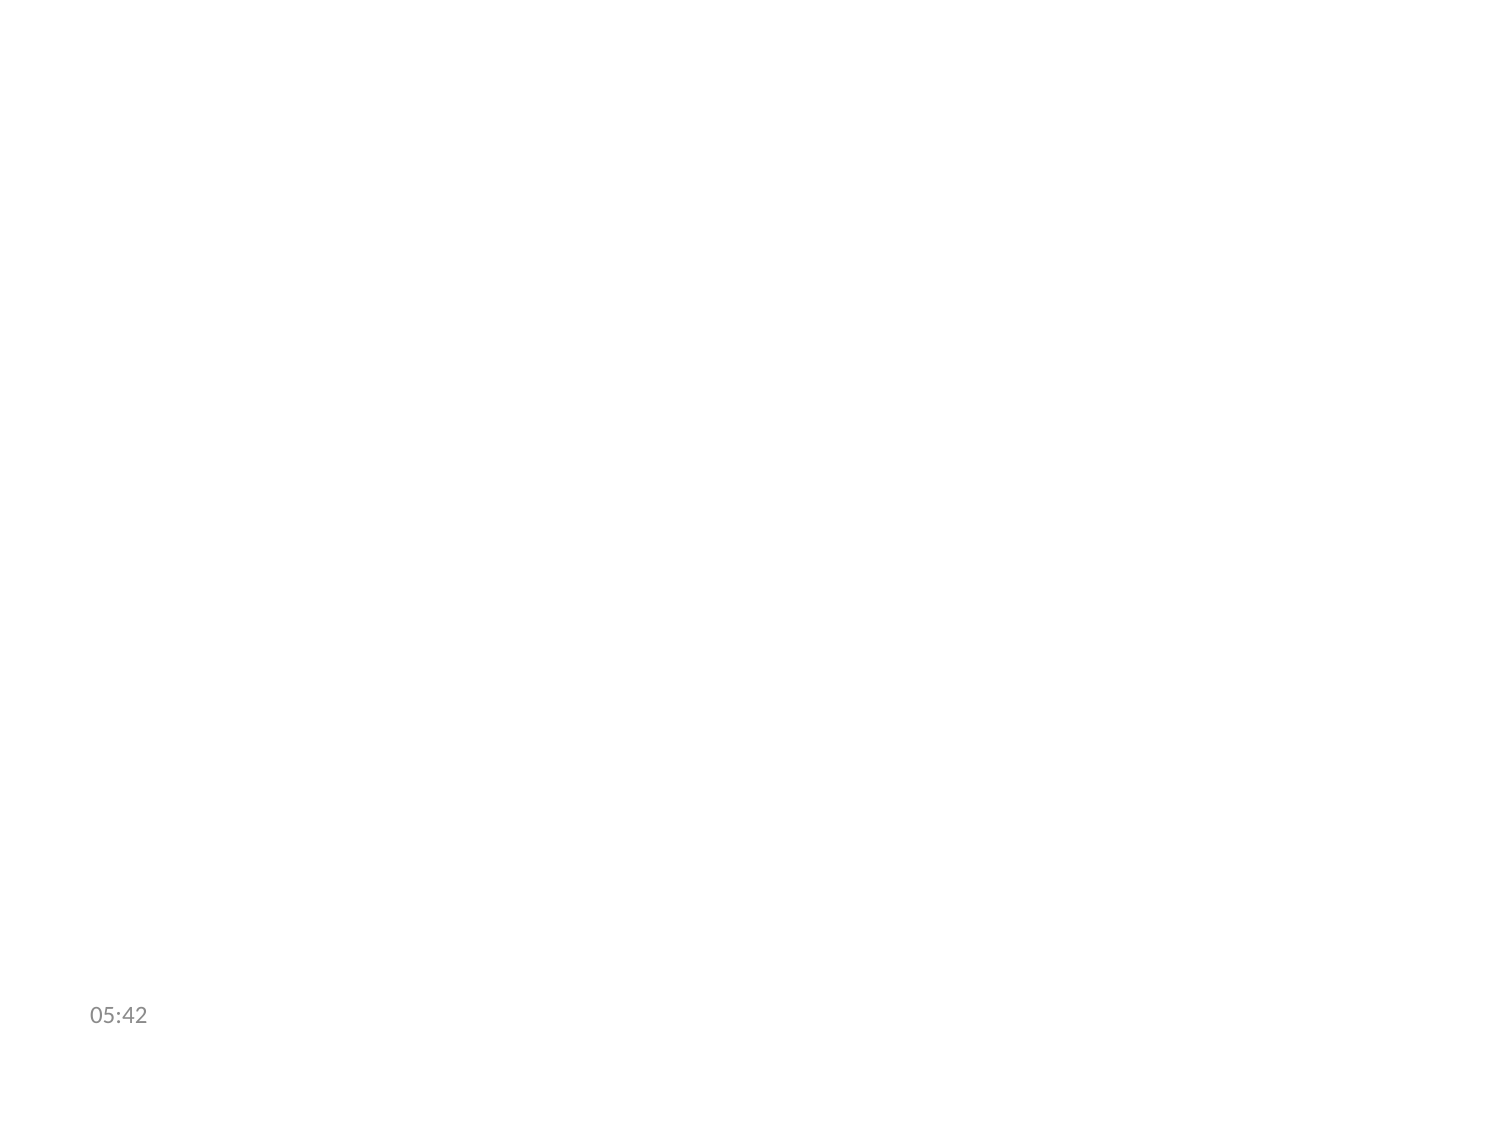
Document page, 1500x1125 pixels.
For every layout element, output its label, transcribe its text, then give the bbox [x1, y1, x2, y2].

text_box 15:35 [75, 983, 425, 1044]
